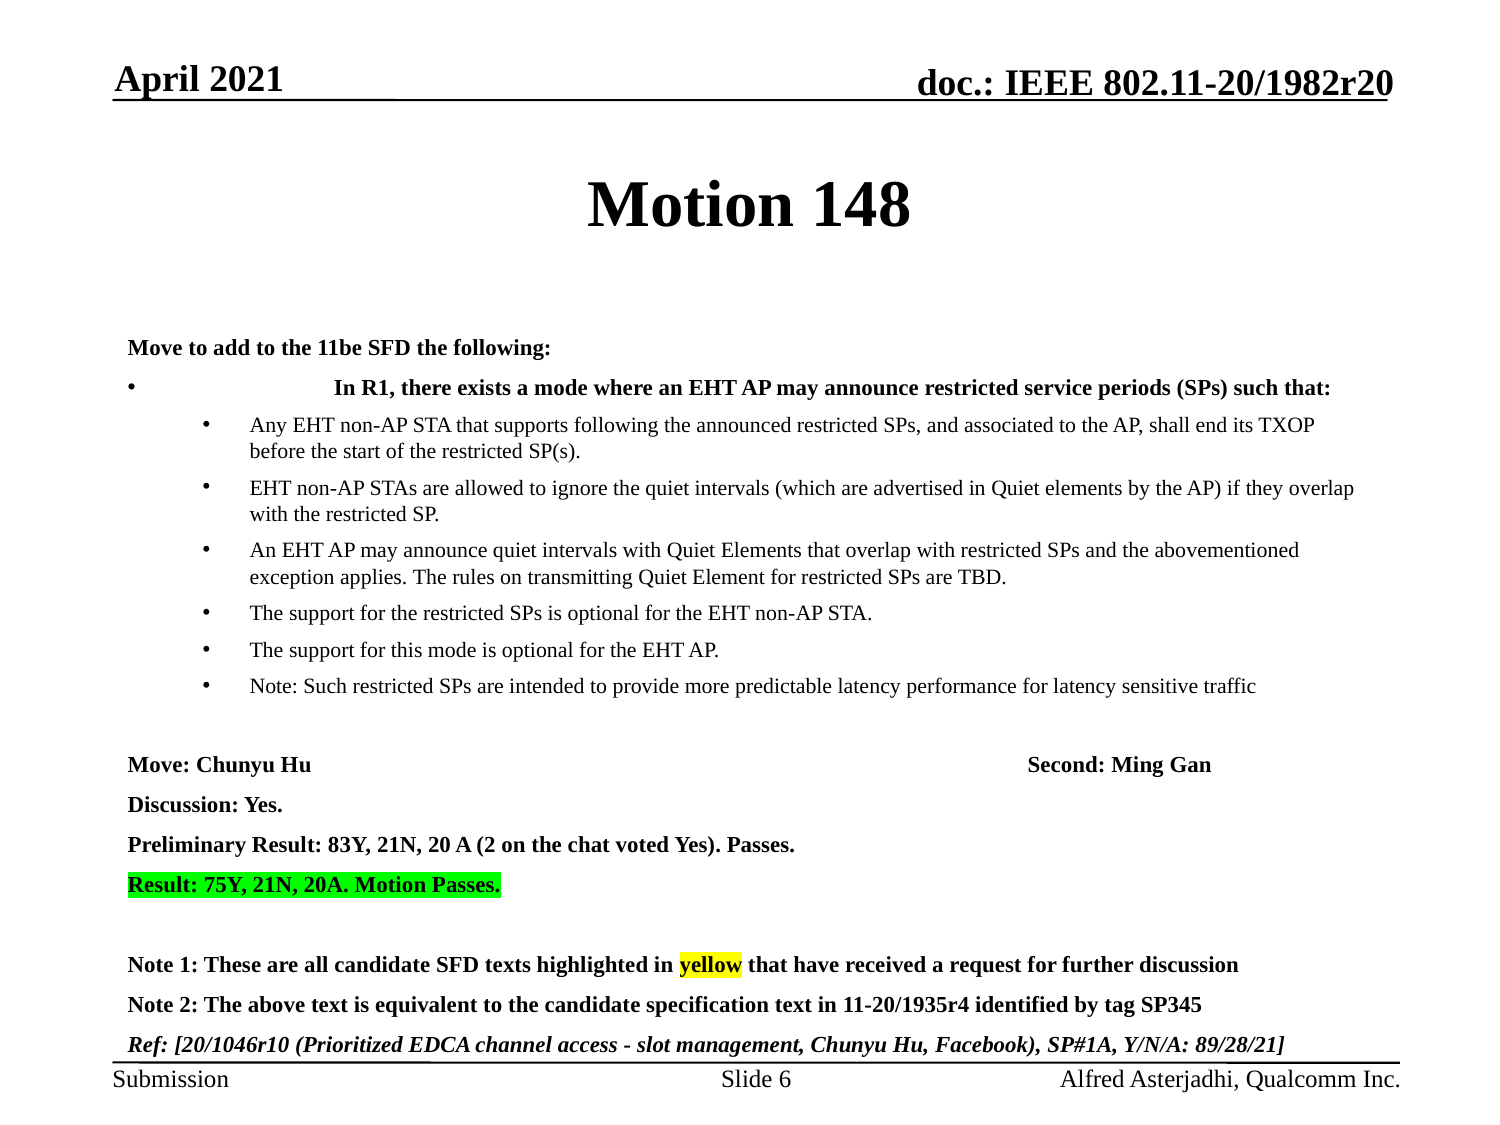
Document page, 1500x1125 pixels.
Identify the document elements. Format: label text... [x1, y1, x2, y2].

list Move to add to the 11be SFD the following: In R1, there exists a mode where an EHT AP may announce restricted service periods (SPs) such that: Any EHT non-AP STA that supports following the announced restricted SPs, and associated to the AP, shall end its TXOP before the start of the restricted SP(s). EHT non-AP STAs are allowed to ignore the quiet intervals (which are advertised in Quiet elements by the AP) if they overlap with the restricted SP. An EHT AP may announce quiet intervals with Quiet Elements that overlap with restricted SPs and the abovementioned exception applies. The rules on transmitting Quiet Element for restricted SPs are TBD. The support for the restricted SPs is optional for the EHT non-AP STA. The support for this mode is optional for the EHT AP. Note: Such restricted SPs are intended to provide more predictable latency performance for latency sensitive traffic Move: Chunyu Hu Second: Ming Gan Discussion: Yes. Preliminary Result: 83Y, 21N, 20 A (2 on the chat voted Yes). Passes. Result: 75Y, 21N, 20A. Motion Passes. Note 1: These are all candidate SFD texts highlighted in yellow that have received a request for further discussion Note 2: The above text is equivalent to the candidate specification text in 11-20/1935r4 identified by tag SP345 Ref: [20/1046r10 (Prioritized EDCA channel access - slot management, Chunyu Hu, Facebook), SP#1A, Y/N/A: 89/28/21] [112, 324, 1388, 1063]
title Motion 148 [112, 112, 1388, 288]
footer Alfred Asterjadhi, Qualcomm Inc. [878, 1061, 1402, 1093]
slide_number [114, 54, 423, 100]
slide_number Slide 6 [712, 1061, 800, 1123]
